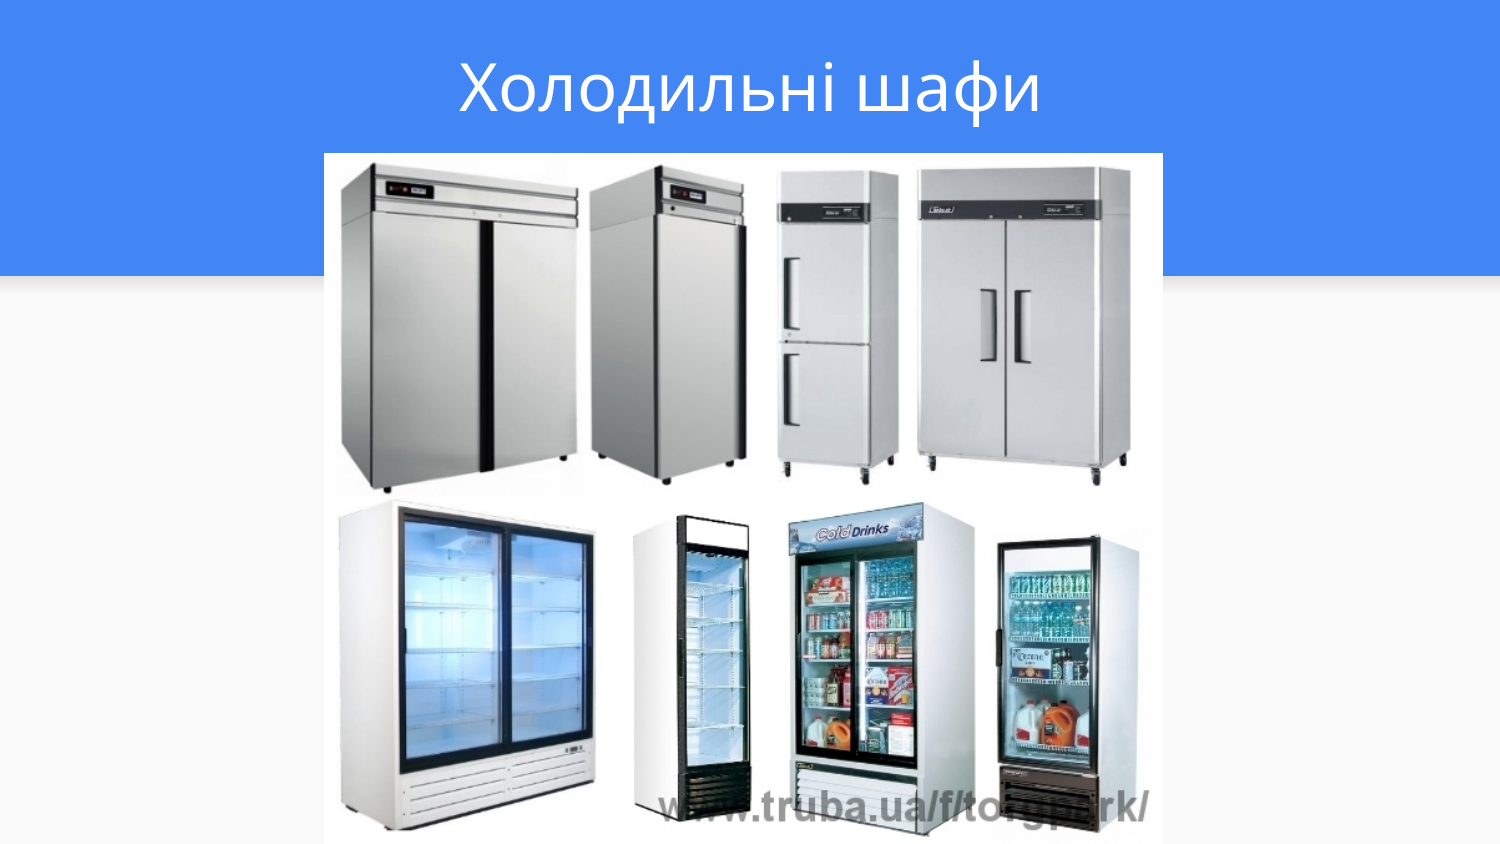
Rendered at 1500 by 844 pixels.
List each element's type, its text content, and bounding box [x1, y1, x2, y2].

picture [324, 153, 1164, 844]
title Холодильні шафи [77, 93, 1427, 220]
